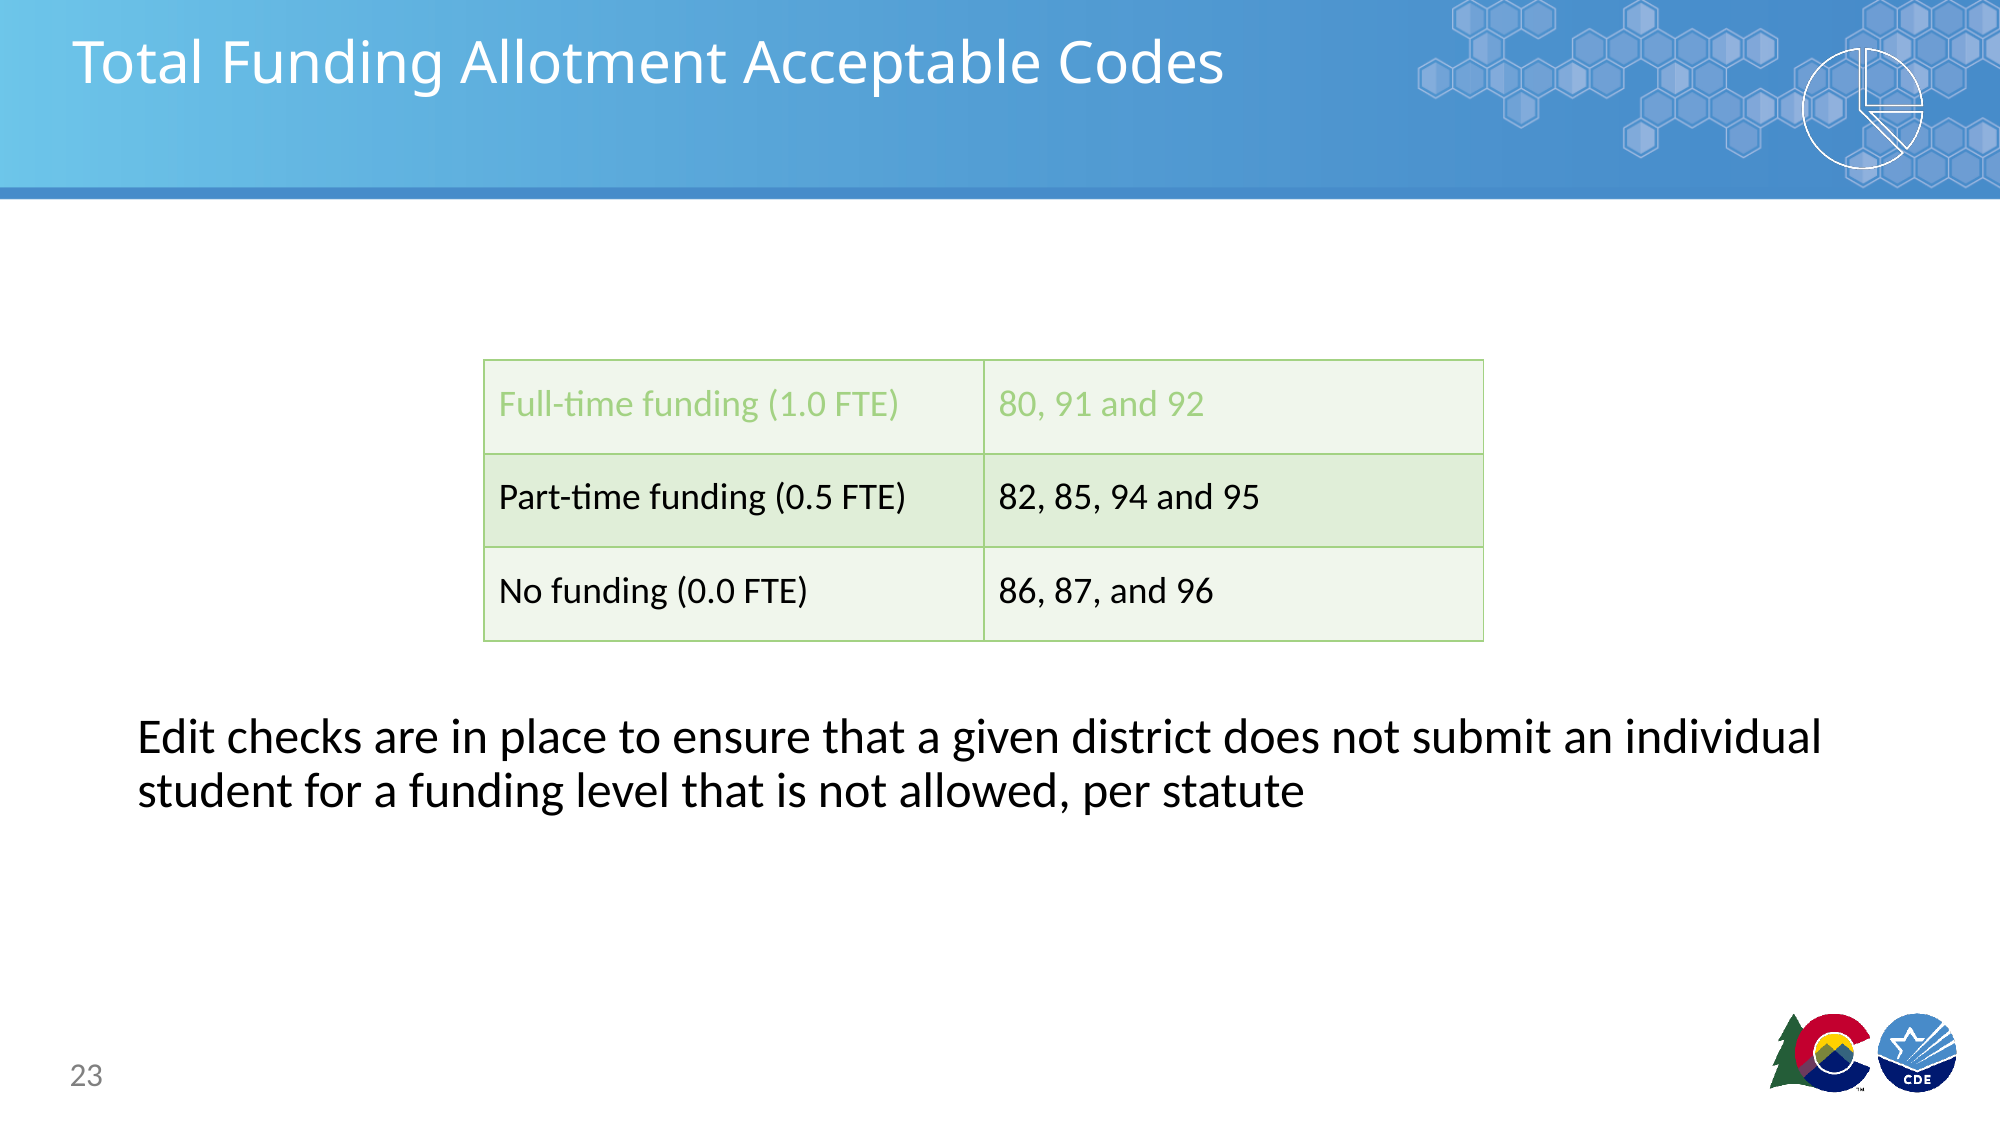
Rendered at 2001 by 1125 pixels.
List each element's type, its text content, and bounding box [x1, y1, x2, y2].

title Total Funding Allotment Acceptable Codes [72, 33, 1396, 182]
table_cell No funding (0.0 FTE) [485, 548, 983, 640]
table_header Full-time funding (1.0 FTE) [485, 361, 983, 453]
table_cell 82, 85, 94 and 95 [985, 455, 1483, 546]
table_cell Part-time funding (0.5 FTE) [485, 455, 983, 546]
picture [0, 0, 2000, 200]
table_cell 86, 87, and 96 [985, 548, 1483, 640]
list Edit checks are in place to ensure that a given district does not submit an individual student for a funding level that is not allowed, per statute [137, 254, 1863, 969]
table_header 80, 91 and 92 [985, 361, 1483, 453]
picture [1768, 1012, 1957, 1093]
slide_number 23 [54, 1042, 505, 1103]
